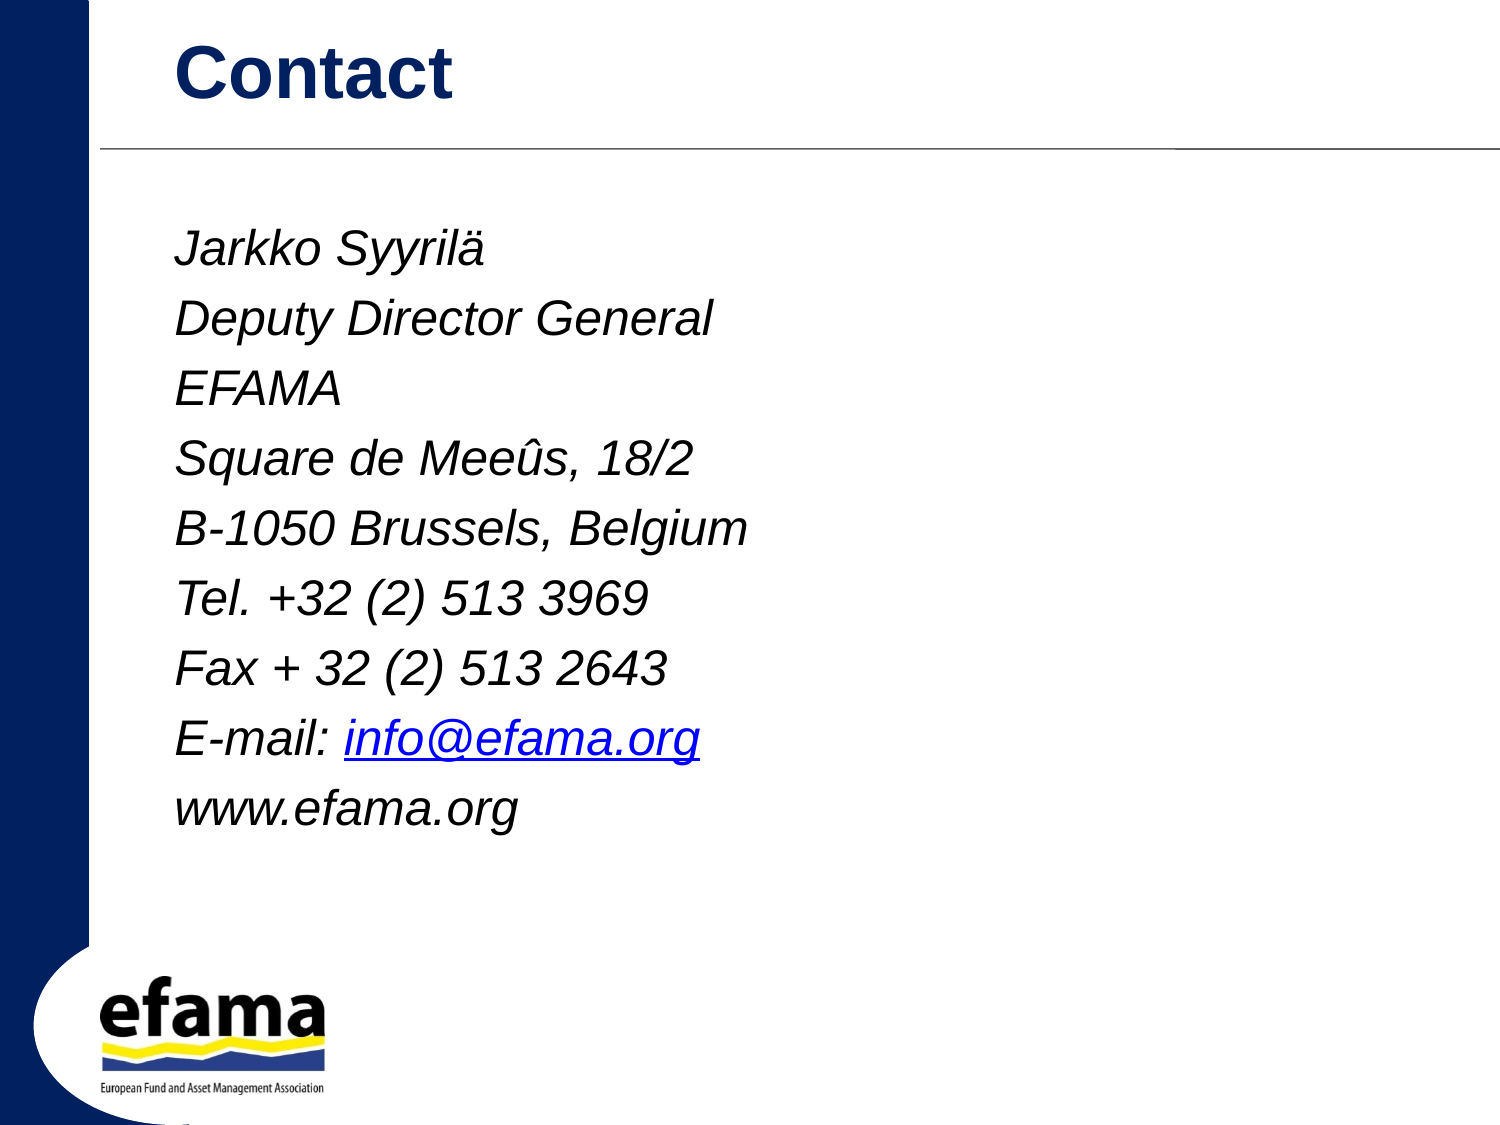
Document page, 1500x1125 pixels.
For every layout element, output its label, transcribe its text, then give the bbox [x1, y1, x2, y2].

title Contact [159, 0, 999, 138]
subtitle Jarkko Syyrilä Deputy Director General EFAMA Square de Meeûs, 18/2 B-1050 Brussels, Belgium Tel. +32 (2) 513 3969 Fax + 32 (2) 513 2643 E-mail: info@efama.org www.efama.org [159, 208, 1210, 858]
picture [100, 976, 325, 1095]
